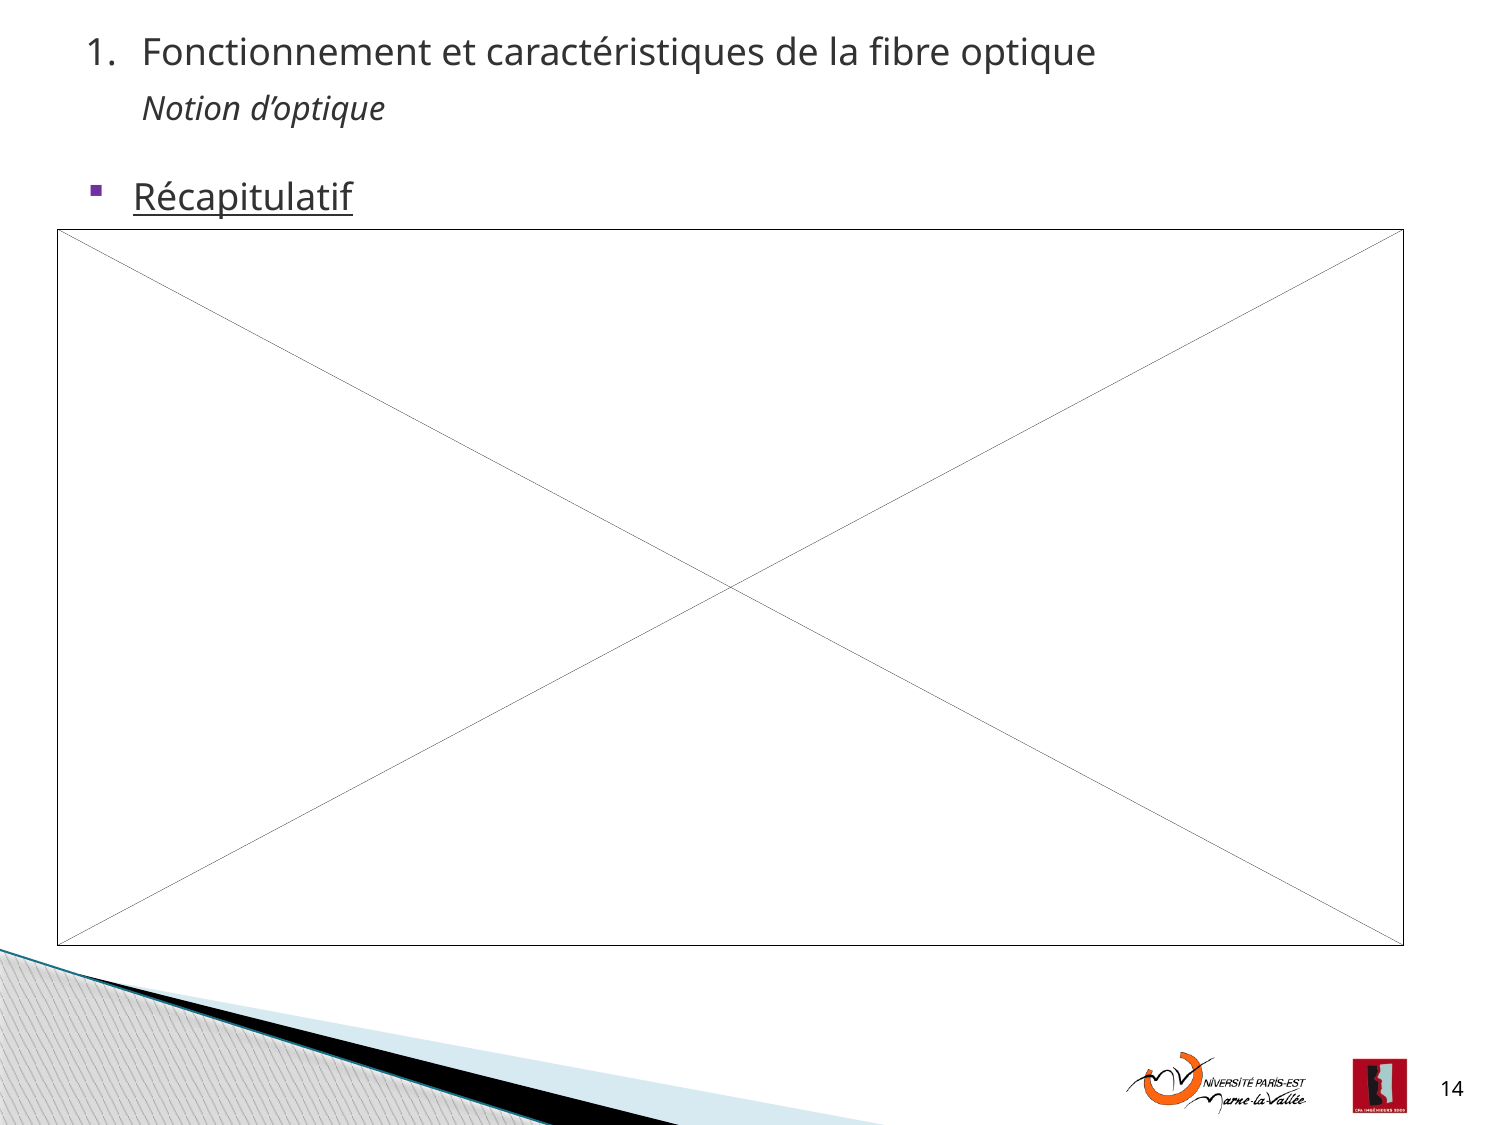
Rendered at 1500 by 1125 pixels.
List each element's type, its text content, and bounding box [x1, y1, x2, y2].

text_box Fonctionnement et caractéristiques de la fibre optique Notion d’optique [70, 11, 1425, 137]
slide_number 14 [1418, 1051, 1479, 1112]
picture [1126, 1052, 1306, 1114]
picture [1351, 1057, 1408, 1114]
text_box Récapitulatif [72, 160, 1442, 1021]
